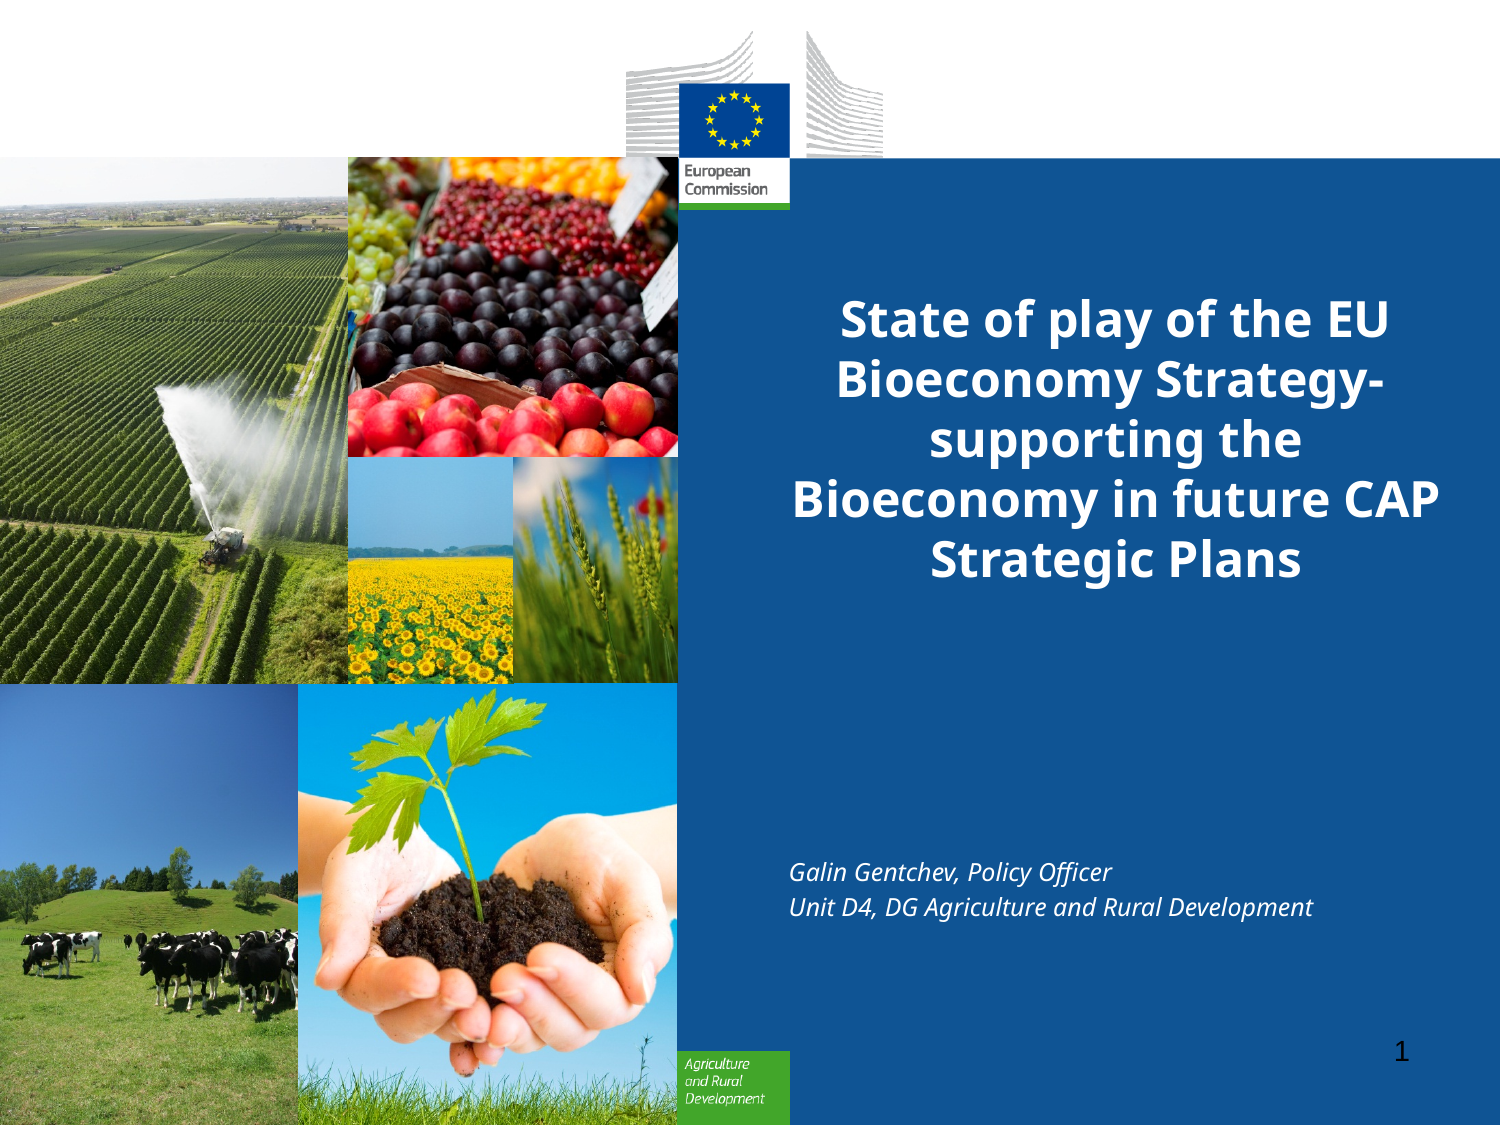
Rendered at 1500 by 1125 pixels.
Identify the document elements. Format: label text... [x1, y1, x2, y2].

picture [0, 31, 883, 1125]
slide_number 1 [1074, 1024, 1426, 1103]
title State of play of the EU Bioeconomy Strategy- supporting the Bioeconomy in future CAP Strategic Plans [773, 255, 1459, 798]
subtitle Galin Gentchev, Policy Officer Unit D4, DG Agriculture and Rural Development [773, 798, 1471, 1047]
